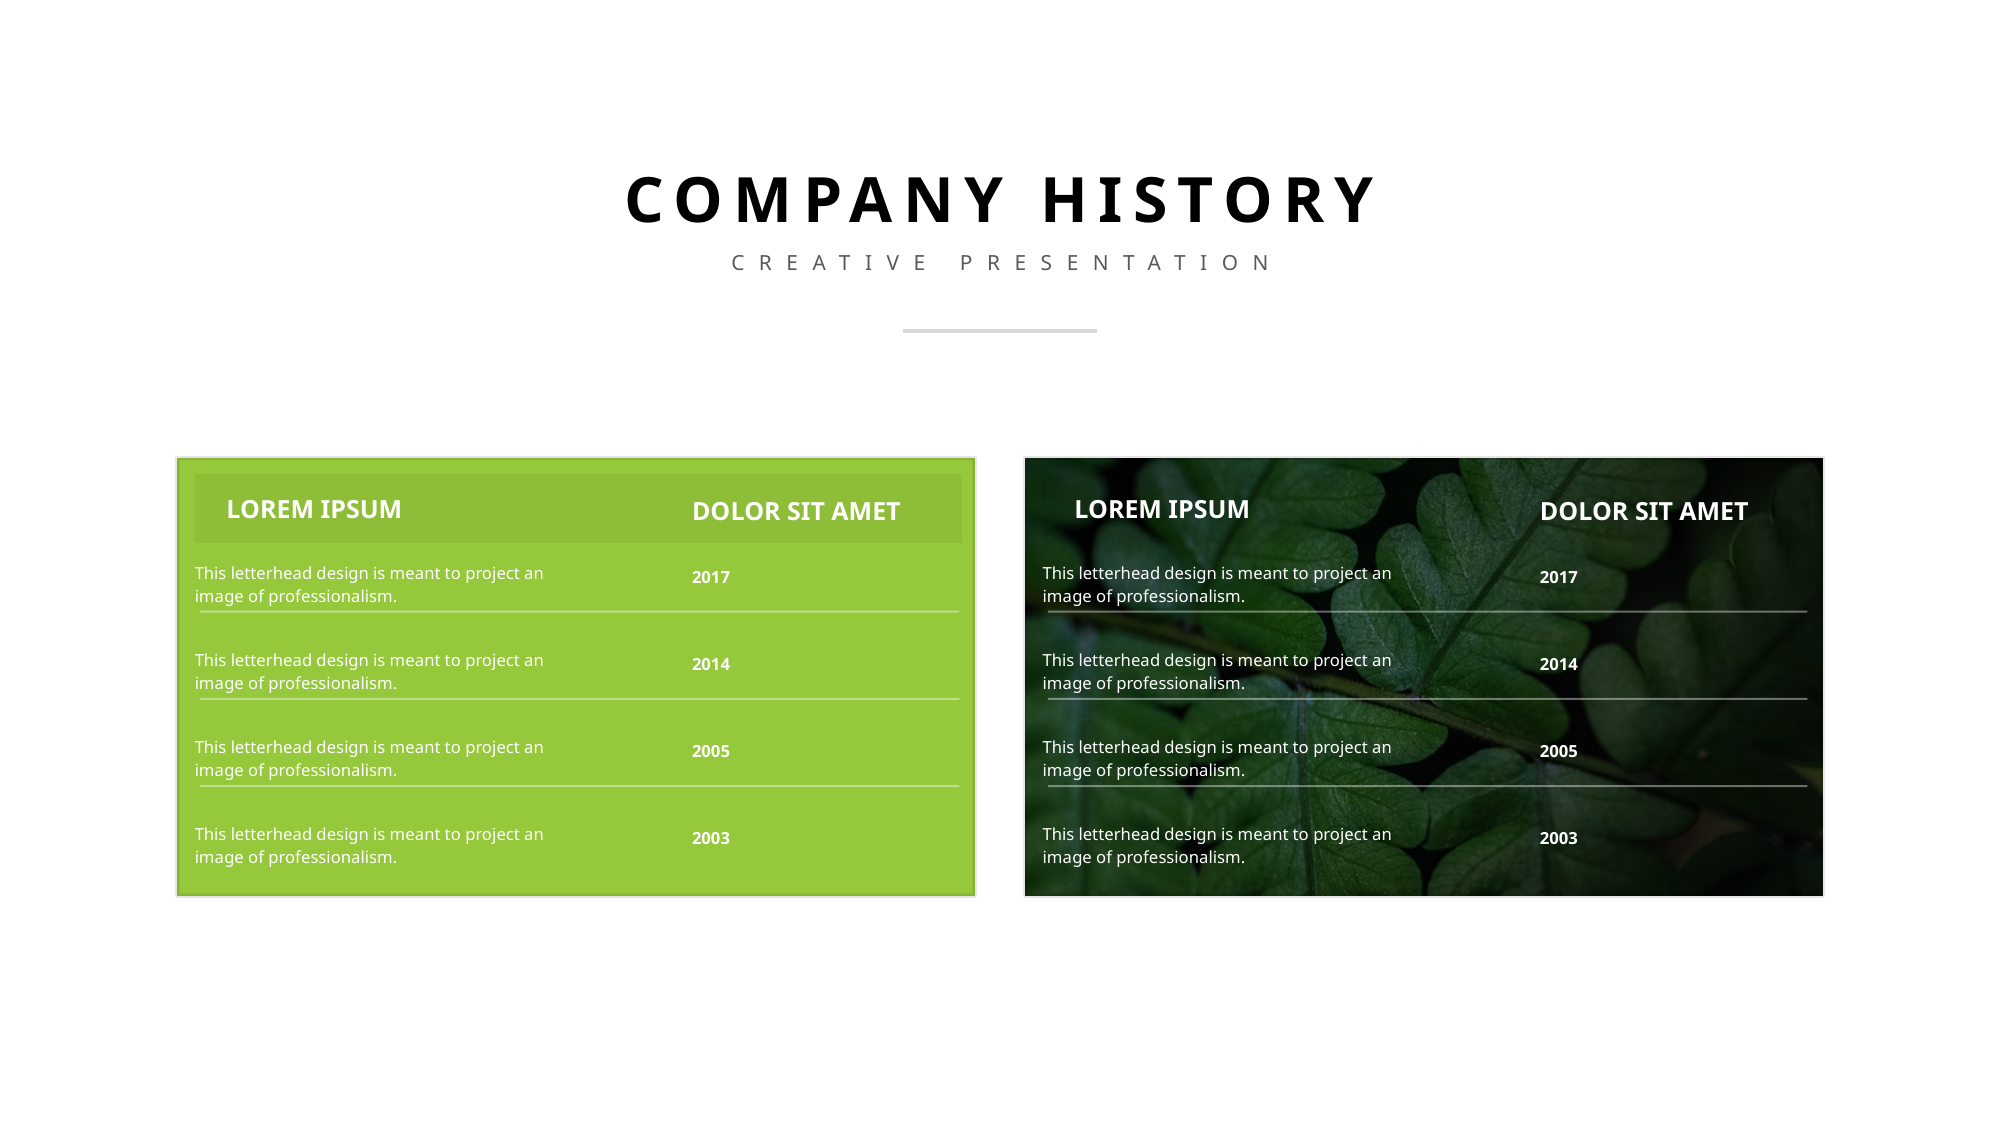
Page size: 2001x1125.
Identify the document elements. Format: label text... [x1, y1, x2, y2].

text_box 2017 [692, 545, 946, 602]
text_box 2005 [692, 719, 946, 776]
picture [1025, 458, 1823, 896]
text_box [177, 458, 975, 896]
text_box CREATIVE PRESENTATION [649, 242, 1351, 282]
text_box This letterhead design is meant to project an image of professionalism. [194, 530, 584, 617]
text_box This letterhead design is meant to project an image of professionalism. [194, 704, 584, 791]
text_box COMPANY HISTORY [403, 152, 1597, 242]
text_box [194, 473, 962, 543]
text_box 2003 [692, 806, 946, 863]
text_box LOREM IPSUM [226, 477, 450, 530]
text_box 2014 [692, 632, 946, 689]
text_box This letterhead design is meant to project an image of professionalism. [194, 617, 584, 704]
text_box This letterhead design is meant to project an image of professionalism. [194, 791, 584, 896]
text_box DOLOR SIT AMET [692, 477, 946, 535]
